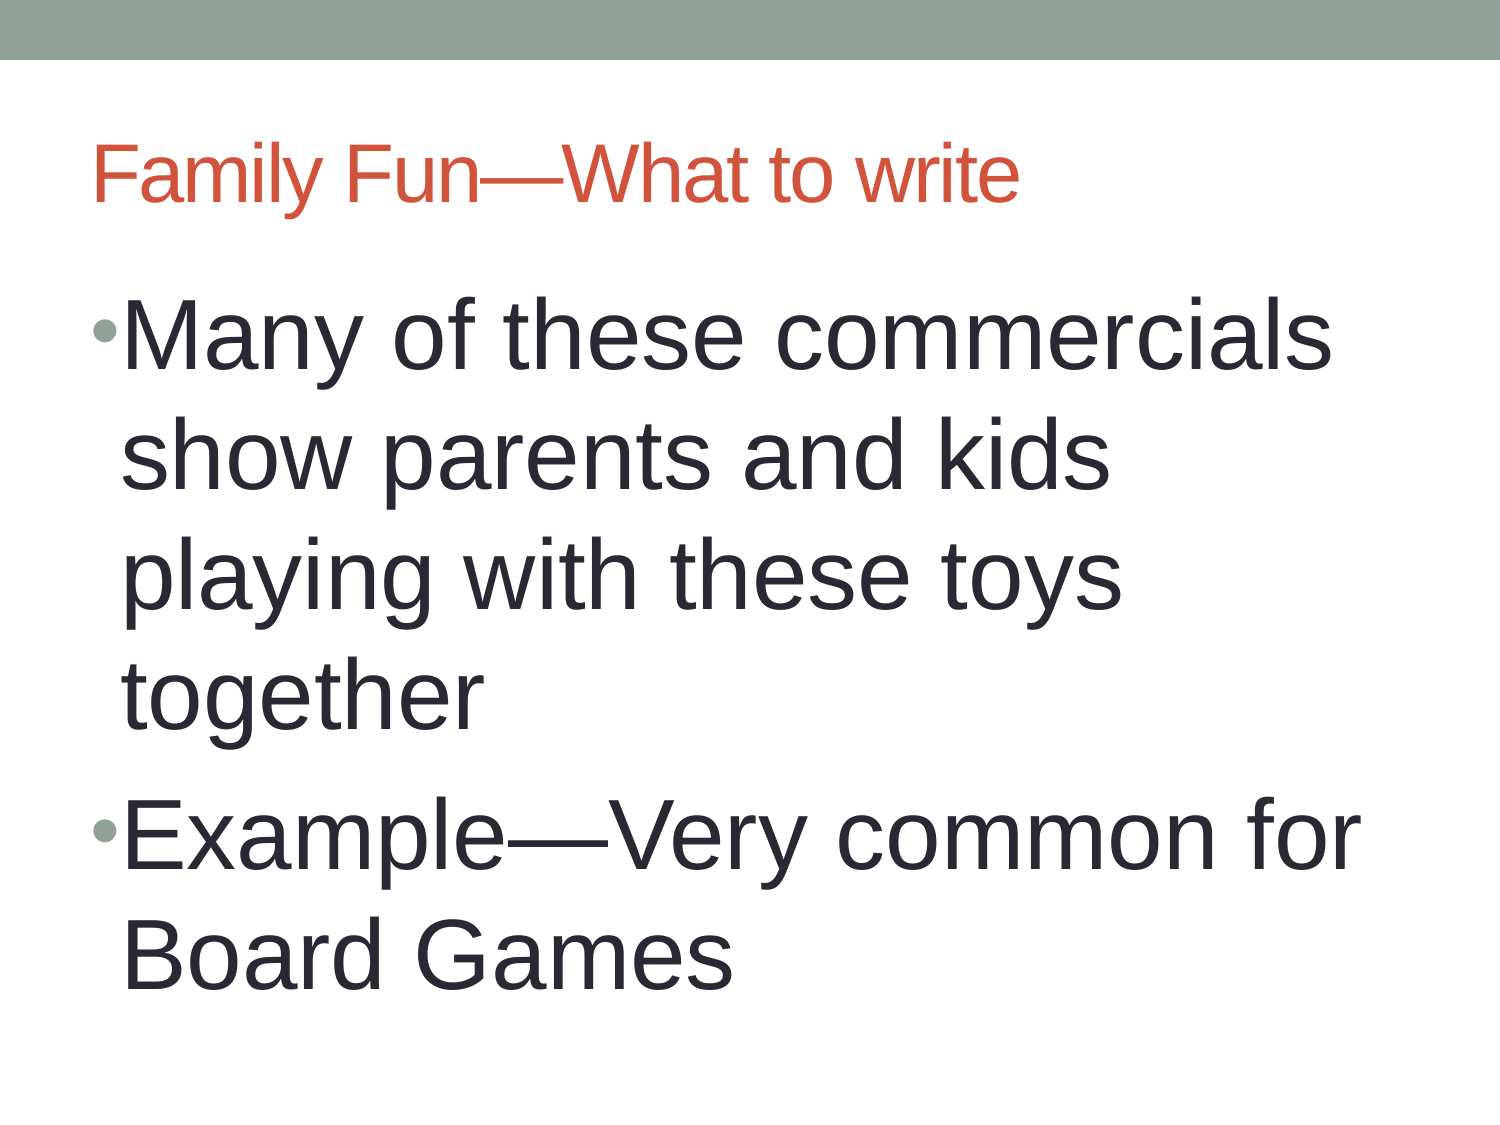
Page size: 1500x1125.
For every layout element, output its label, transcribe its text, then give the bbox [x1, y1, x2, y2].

title Family Fun—What to write [75, 87, 1425, 250]
list Many of these commercials show parents and kids playing with these toys together Example—Very common for Board Games [75, 262, 1425, 1063]
